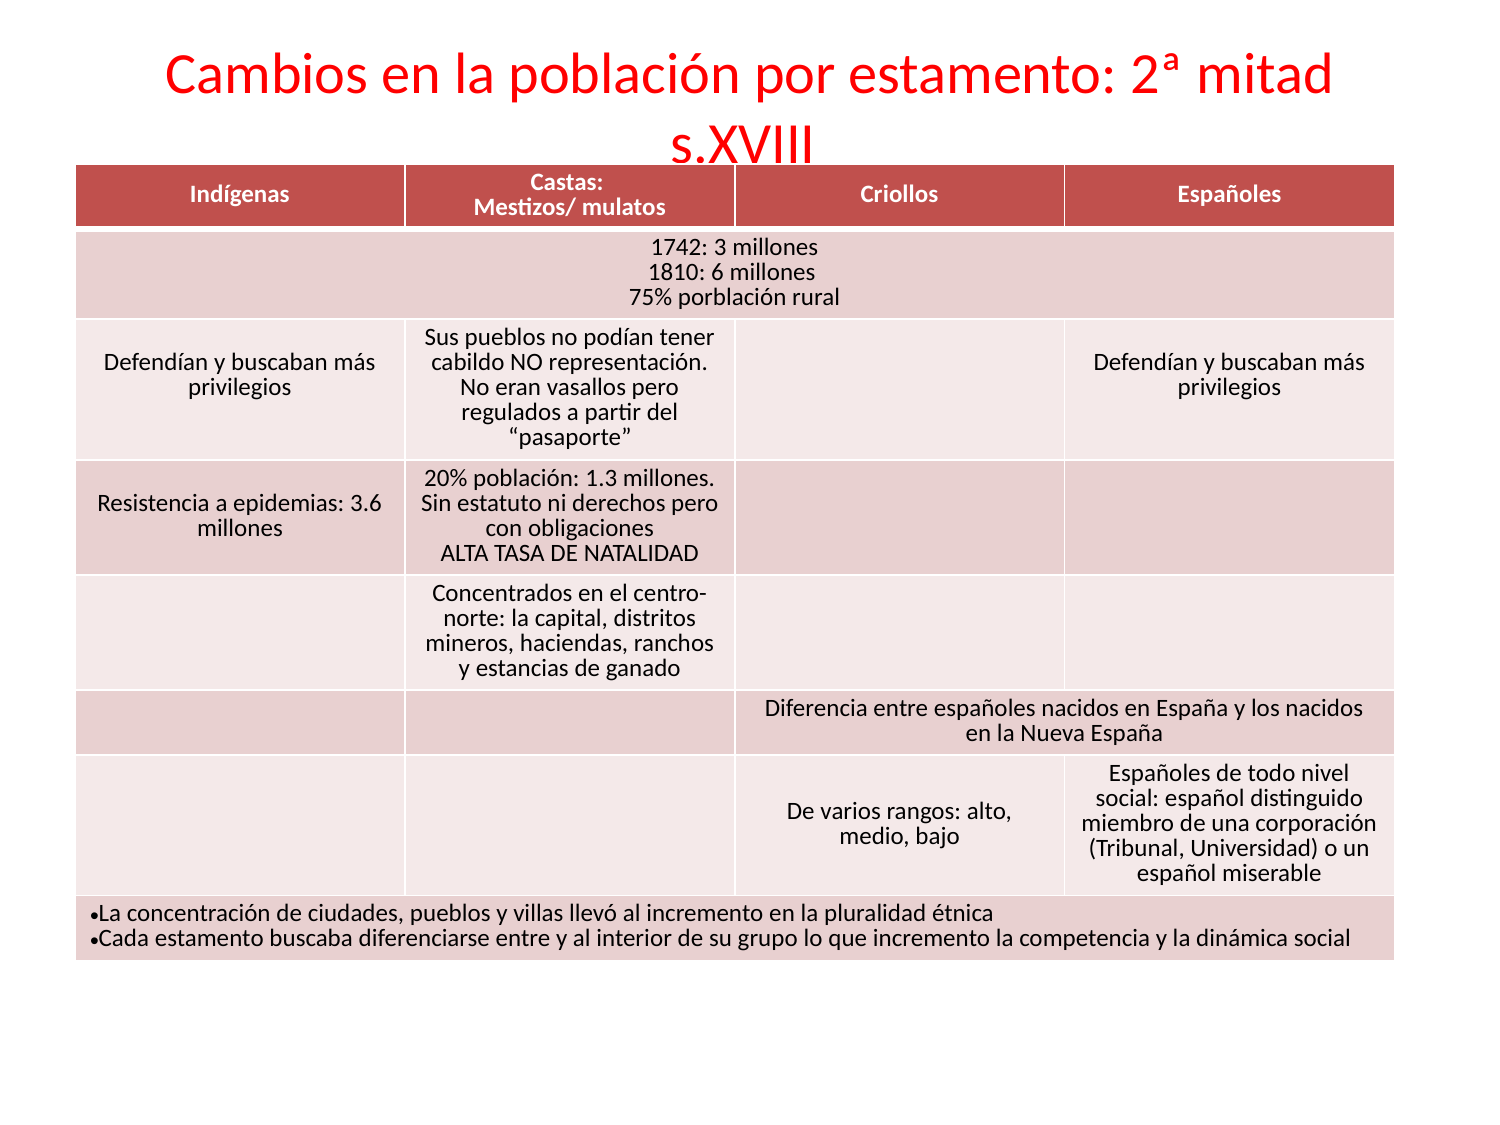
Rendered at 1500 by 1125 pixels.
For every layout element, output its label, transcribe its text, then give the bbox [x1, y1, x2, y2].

table_cell [736, 320, 1064, 459]
table_cell 1742: 3 millones 1810: 6 millones 75% porblación rural [76, 232, 1394, 318]
table_cell [736, 576, 1064, 689]
table_cell [76, 576, 404, 689]
table_cell Resistencia a epidemias: 3.6 millones [76, 461, 404, 574]
table_cell Españoles de todo nivel social: español distinguido miembro de una corporación (Tribunal, Universidad) o un español miserable [1065, 756, 1394, 895]
table_cell [406, 691, 734, 754]
table_header Indígenas [76, 165, 404, 226]
table_cell Defendían y buscaban más privilegios [76, 320, 404, 459]
table_cell De varios rangos: alto, medio, bajo [736, 756, 1064, 895]
table_cell La concentración de ciudades, pueblos y villas llevó al incremento en la pluralidad étnica Cada estamento buscaba diferenciarse entre y al interior de su grupo lo que incremento la competencia y la dinámica social [76, 896, 1394, 960]
table_header Castas: Mestizos/ mulatos [406, 165, 734, 226]
table_cell Defendían y buscaban más privilegios [1065, 320, 1394, 459]
table_header Criollos [736, 165, 1064, 226]
table_cell Concentrados en el centro-norte: la capital, distritos mineros, haciendas, ranchos y estancias de ganado [406, 576, 734, 689]
table_cell Sus pueblos no podían tener cabildo NO representación. No eran vasallos pero regulados a partir del “pasaporte” [406, 320, 734, 459]
table_cell 20% población: 1.3 millones. Sin estatuto ni derechos pero con obligaciones ALTA TASA DE NATALIDAD [406, 461, 734, 574]
table_cell [76, 756, 404, 895]
table_cell [1065, 461, 1394, 574]
title Cambios en la población por estamento: 2ª mitad s.XVIII [74, 11, 1426, 200]
table_cell [406, 756, 734, 895]
table_header Españoles [1065, 165, 1394, 226]
table_cell [736, 461, 1064, 574]
table_cell [1065, 576, 1394, 689]
table_cell [76, 691, 404, 754]
table_cell Diferencia entre españoles nacidos en España y los nacidos en la Nueva España [736, 691, 1394, 754]
